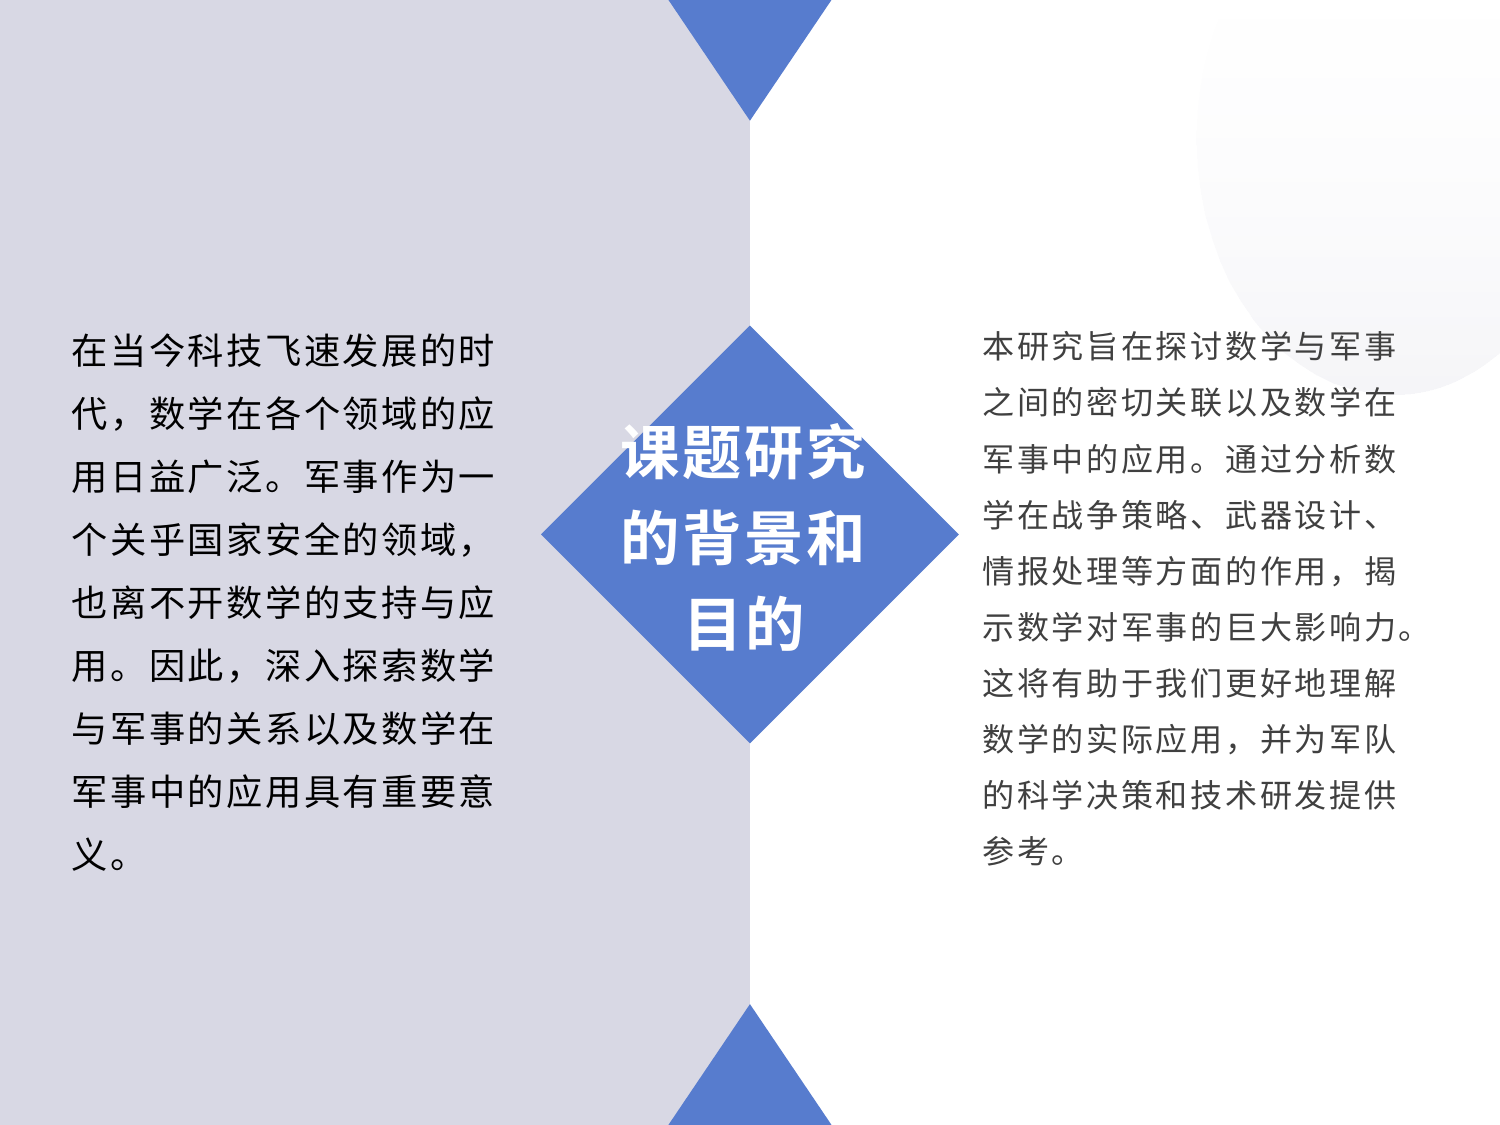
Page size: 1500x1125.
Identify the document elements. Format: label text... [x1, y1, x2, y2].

text_box [667, 1002, 833, 1125]
text_box [687, 324, 812, 386]
text_box [0, 0, 751, 1125]
text_box 本研究旨在探讨数学与军事之间的密切关联以及数学在军事中的应用。通过分析数学在战争策略、武器设计、情报处理等方面的作用，揭示数学对军事的巨大影响力。这将有助于我们更好地理解数学的实际应用，并为军队的科学决策和技术研发提供参考。 [967, 304, 1443, 889]
text_box [689, 684, 811, 745]
text_box [539, 470, 603, 598]
text_box [1195, 0, 1500, 387]
text_box [886, 460, 961, 609]
text_box 课题研究的背景和目的 [603, 386, 886, 684]
text_box [667, 0, 833, 123]
text_box 在当今科技飞速发展的时代，数学在各个领域的应用日益广泛。军事作为一个关乎国家安全的领域，也离不开数学的支持与应用。因此，深入探索数学与军事的关系以及数学在军事中的应用具有重要意义。 [57, 304, 533, 889]
